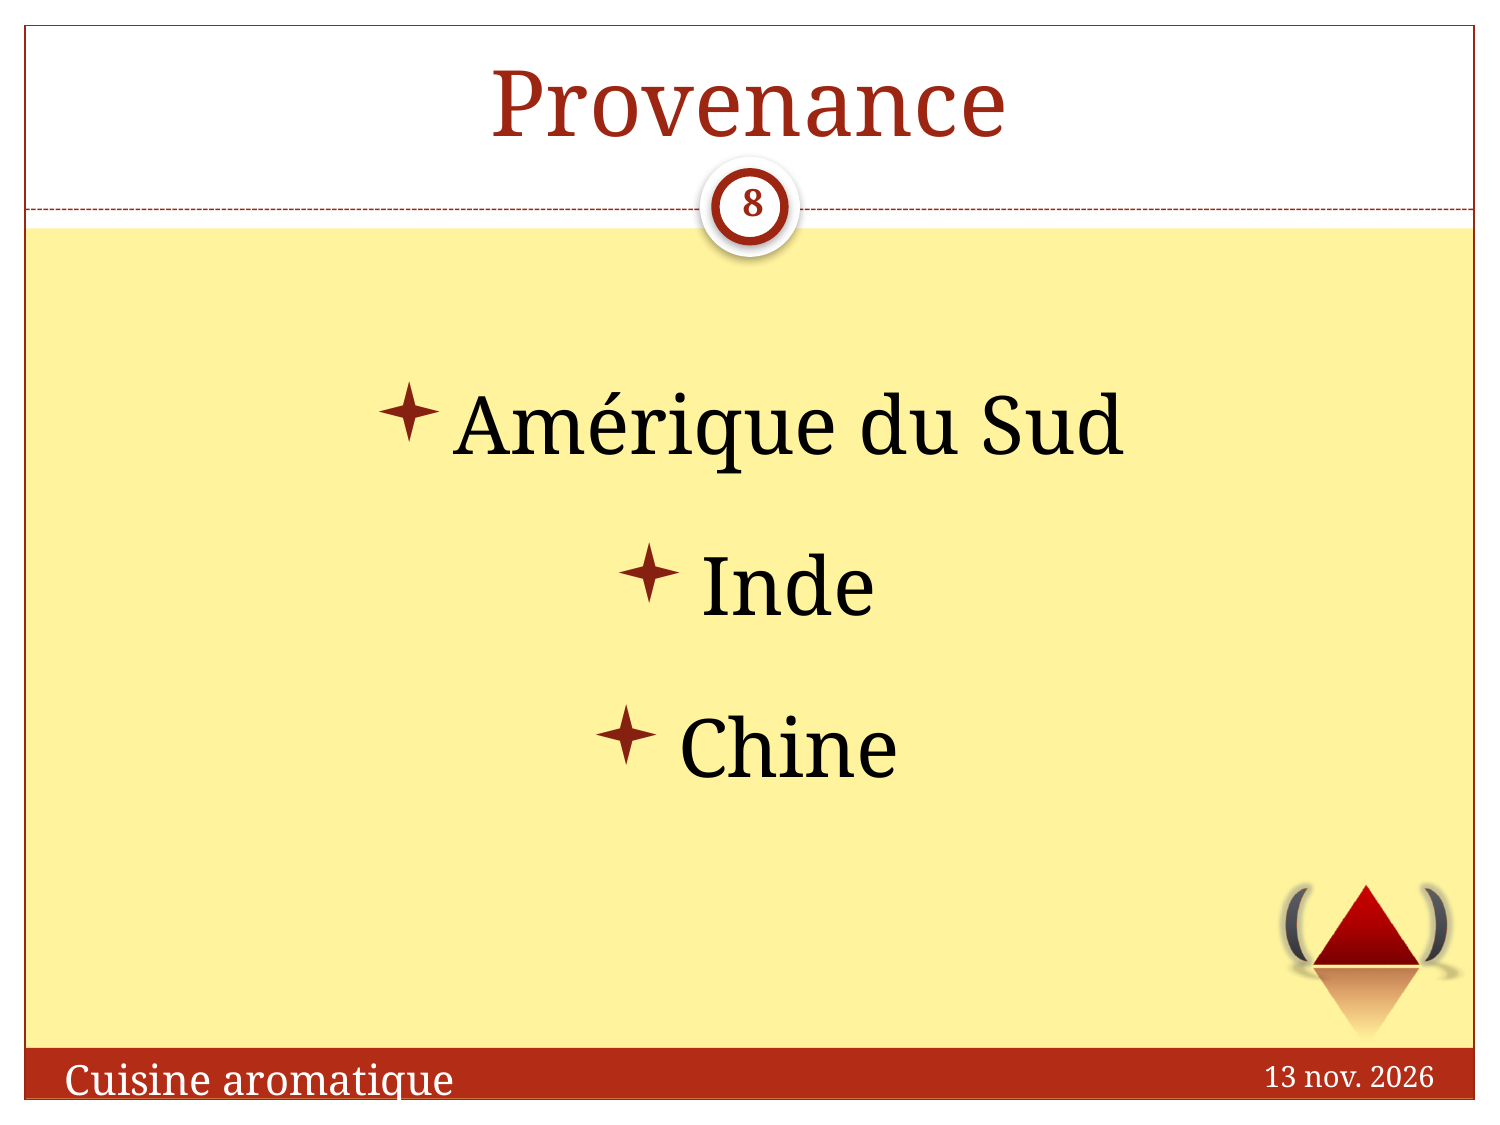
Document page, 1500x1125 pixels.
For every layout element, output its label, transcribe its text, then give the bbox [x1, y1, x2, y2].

slide_number mars-11 [950, 1050, 1450, 1111]
list Amérique du Sud Inde Chine [358, 317, 1142, 808]
picture [1273, 876, 1474, 1048]
slide_number 8 [715, 168, 791, 241]
title Provenance [49, 37, 1450, 162]
footer Cuisine aromatique [50, 1045, 638, 1106]
